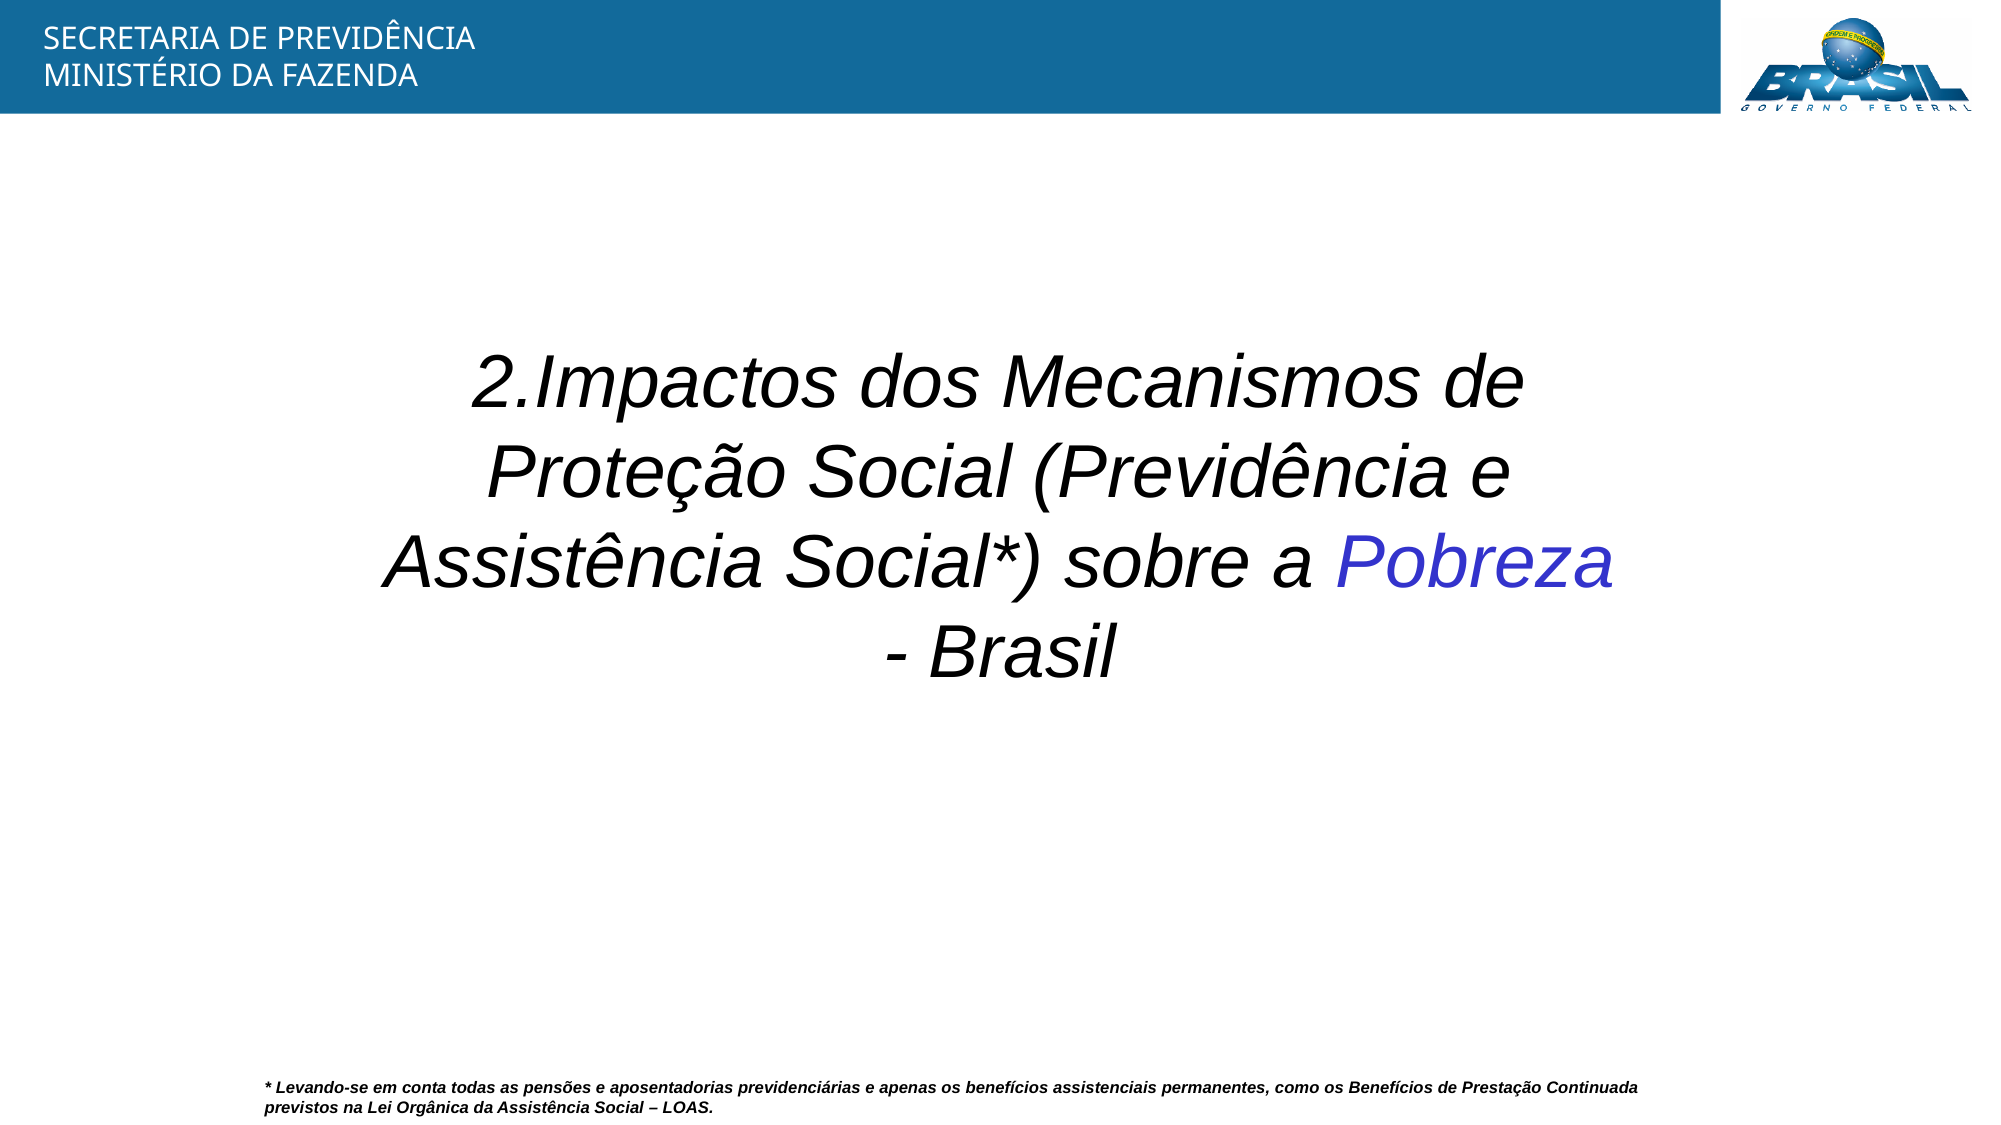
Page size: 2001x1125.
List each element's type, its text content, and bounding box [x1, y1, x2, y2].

picture [1741, 18, 1972, 111]
text_box 2.Impactos dos Mecanismos de Proteção Social (Previdência e Assistência Social*) sobre a Pobreza - Brasil [362, 324, 1638, 700]
text_box * Levando-se em conta todas as pensões e aposentadorias previdenciárias e apenas os benefícios assistenciais permanentes, como os Benefícios de Prestação Continuada previstos na Lei Orgânica da Assistência Social – LOAS. [249, 1069, 1692, 1125]
